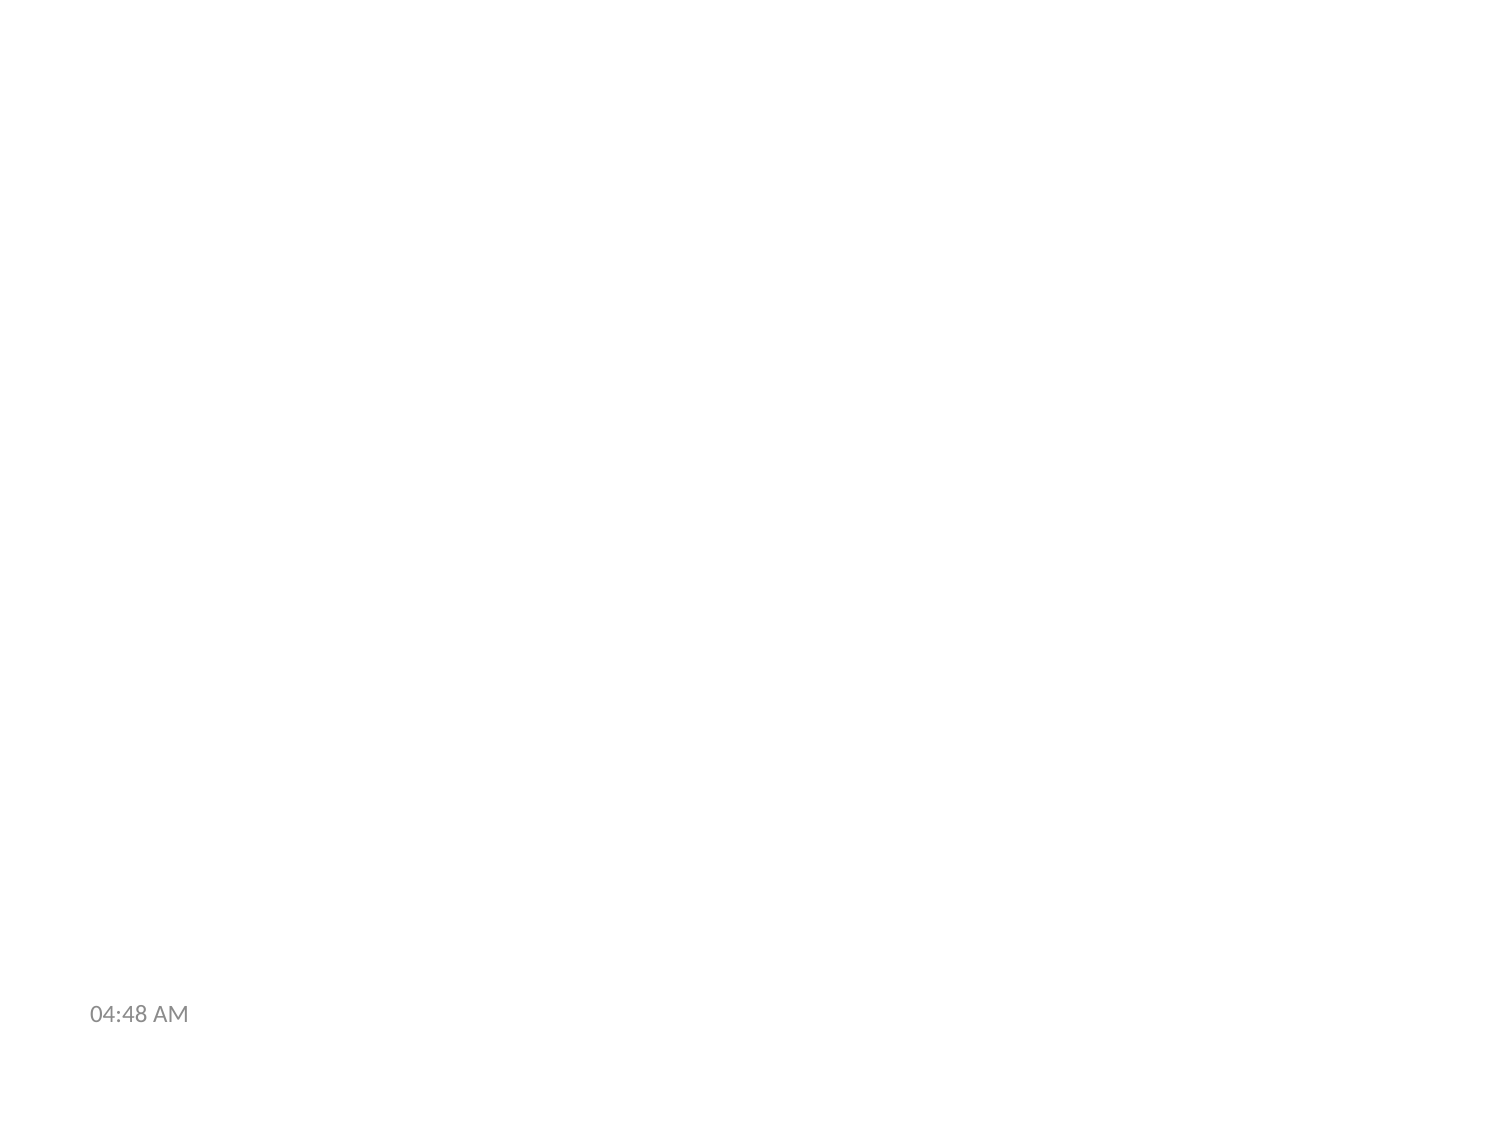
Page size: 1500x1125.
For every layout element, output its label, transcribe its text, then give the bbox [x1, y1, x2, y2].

text_box 3:35 PM [75, 982, 425, 1043]
